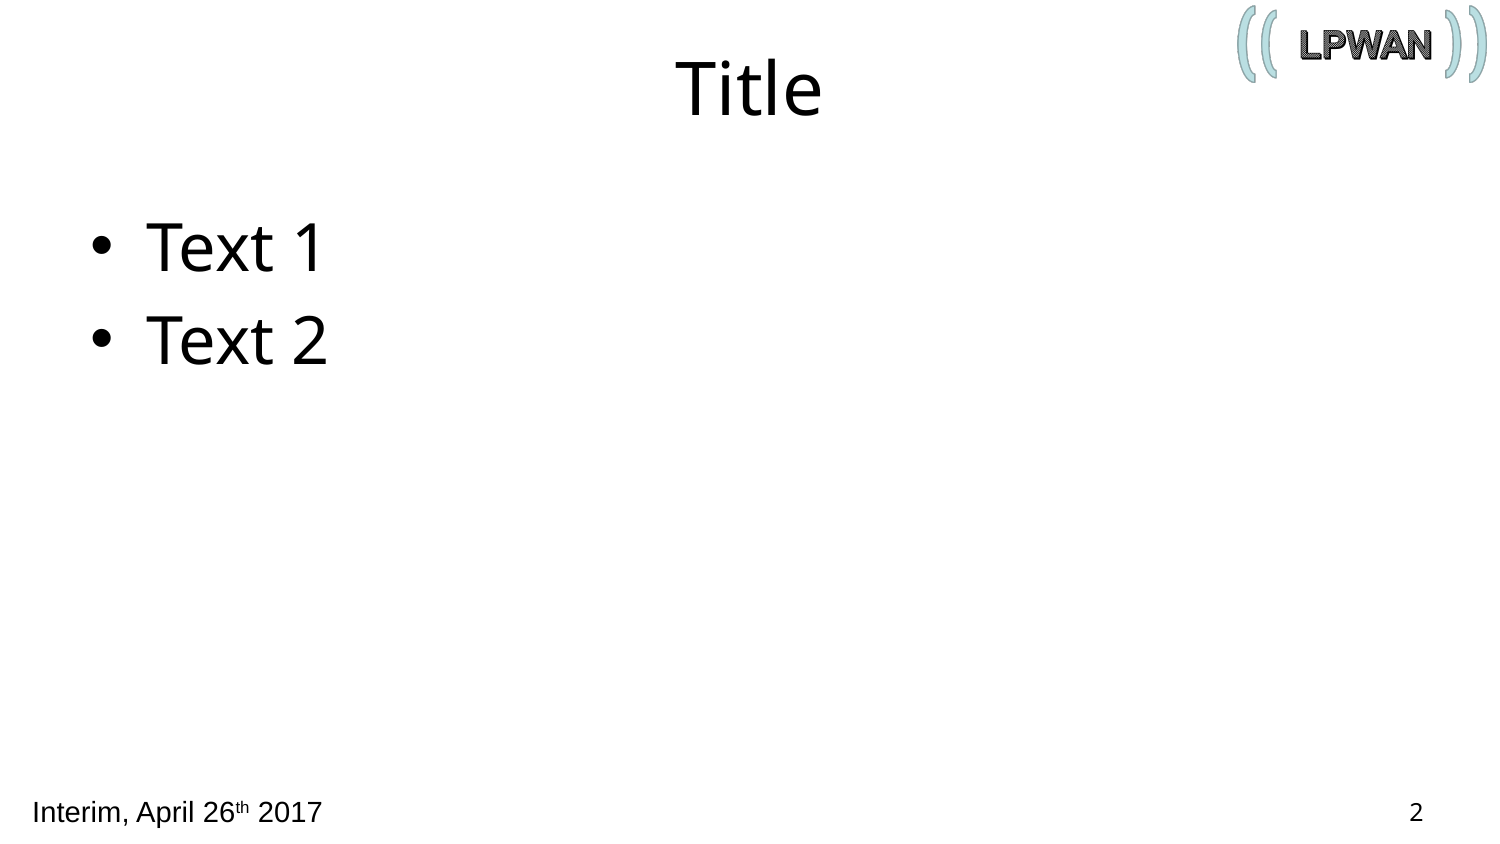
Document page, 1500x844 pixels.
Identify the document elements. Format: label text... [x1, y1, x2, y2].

picture [1237, 5, 1487, 83]
slide_number 2 [1358, 791, 1439, 837]
list Text 1 Text 2 [75, 196, 1425, 754]
title Title [75, 33, 1425, 139]
